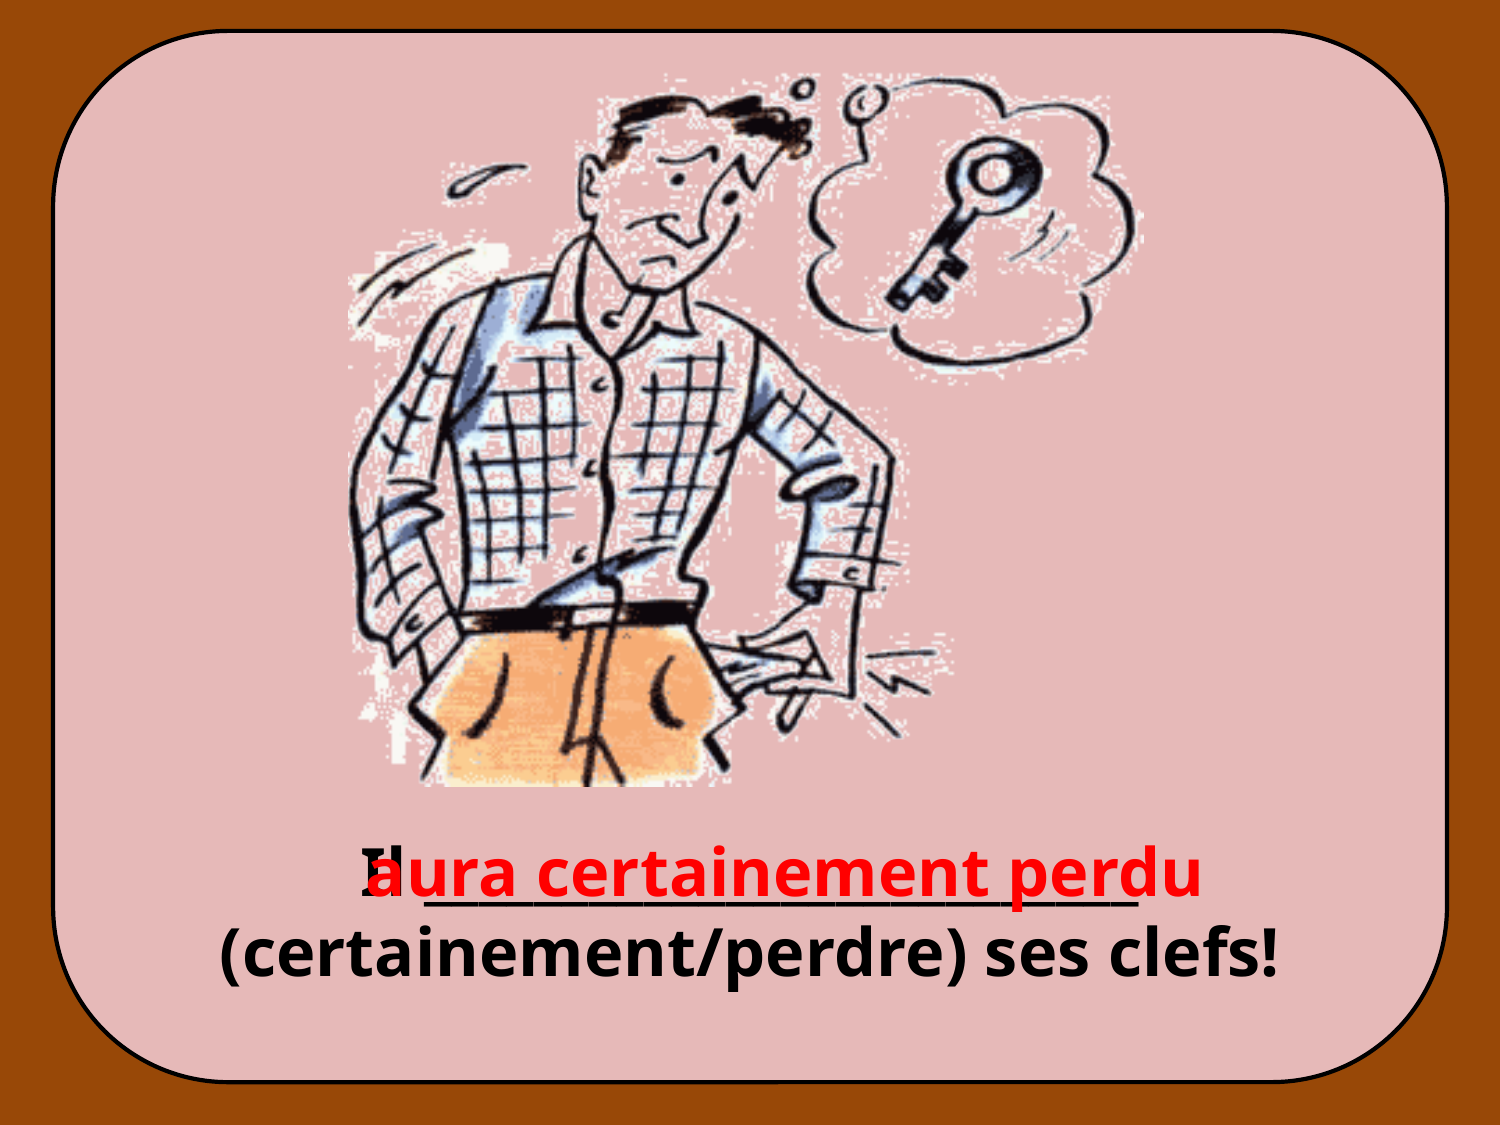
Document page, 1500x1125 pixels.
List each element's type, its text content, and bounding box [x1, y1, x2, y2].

text_box Il __________________________ (certainement/perdre) ses clefs! [53, 822, 1447, 997]
picture [348, 66, 1145, 788]
text_box [50, 28, 1450, 934]
text_box aura certainement perdu [242, 822, 1329, 917]
text_box [75, 997, 1425, 1085]
